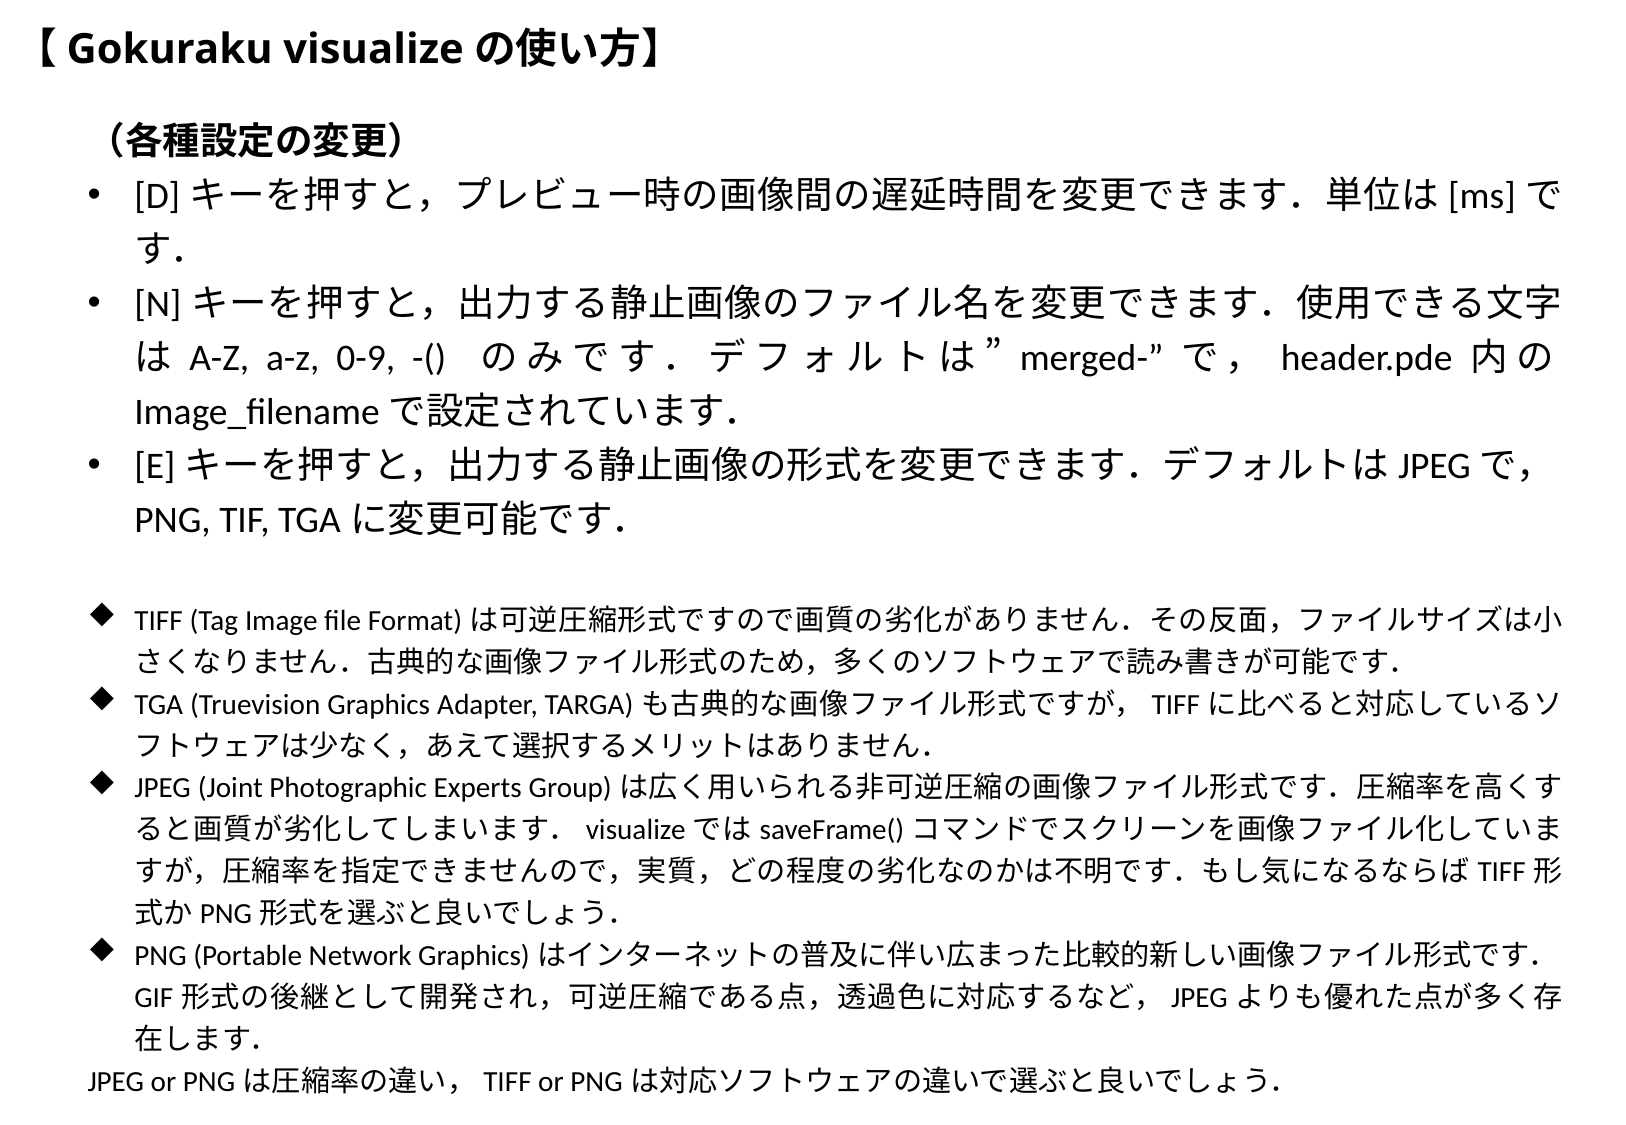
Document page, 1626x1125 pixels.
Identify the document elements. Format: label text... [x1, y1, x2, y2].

text_box （各種設定の変更） [D]キーを押すと，プレビュー時の画像間の遅延時間を変更できます．単位は[ms]です． [N]キーを押すと，出力する静止画像のファイル名を変更できます．使用できる文字はA-Z, a-z, 0-9, -() のみです．デフォルトは”merged-”で，header.pde内のImage_filenameで設定されています． [E]キーを押すと，出力する静止画像の形式を変更できます．デフォルトはJPEGで，PNG, TIF, TGAに変更可能です． TIFF (Tag Image file Format)は可逆圧縮形式ですので画質の劣化がありません．その反面，ファイルサイズは小さくなりません．古典的な画像ファイル形式のため，多くのソフトウェアで読み書きが可能です． TGA (Truevision Graphics Adapter, TARGA)も古典的な画像ファイル形式ですが，TIFFに比べると対応しているソフトウェアは少なく，あえて選択するメリットはありません． JPEG (Joint Photographic Experts Group)は広く用いられる非可逆圧縮の画像ファイル形式です．圧縮率を高くすると画質が劣化してしまいます．visualizeではsaveFrame()コマンドでスクリーンを画像ファイル化していますが，圧縮率を指定できませんので，実質，どの程度の劣化なのかは不明です．もし気になるならばTIFF形式かPNG形式を選ぶと良いでしょう． PNG (Portable Network Graphics)はインターネットの普及に伴い広まった比較的新しい画像ファイル形式です．GIF形式の後継として開発され，可逆圧縮である点，透過色に対応するなど，JPEGよりも優れた点が多く存在します． JPEG or PNGは圧縮率の違い，TIFF or PNGは対応ソフトウェアの違いで選ぶと良いでしょう． [72, 100, 1578, 1105]
title 【Gokuraku visualizeの使い方】 [0, 0, 1625, 101]
